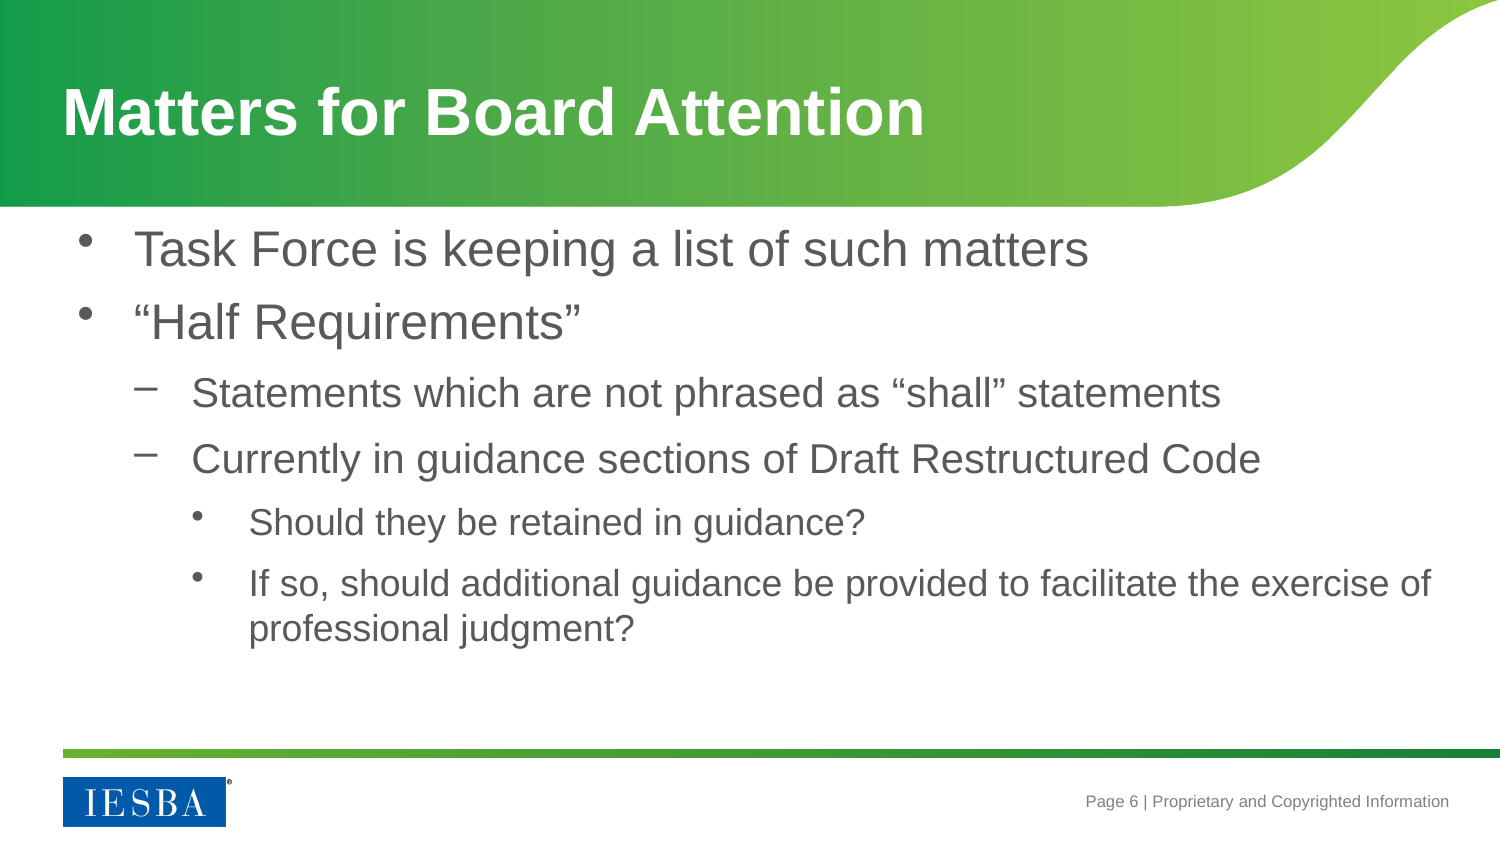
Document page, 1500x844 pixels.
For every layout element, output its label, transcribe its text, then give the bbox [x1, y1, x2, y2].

picture [63, 777, 232, 827]
title Matters for Board Attention [62, 75, 1275, 142]
picture [0, 0, 1500, 207]
list Task Force is keeping a list of such matters “Half Requirements” Statements which are not phrased as “shall” statements Currently in guidance sections of Draft Restructured Code Should they be retained in guidance? If so, should additional guidance be provided to facilitate the exercise of professional judgment? [62, 209, 1450, 747]
